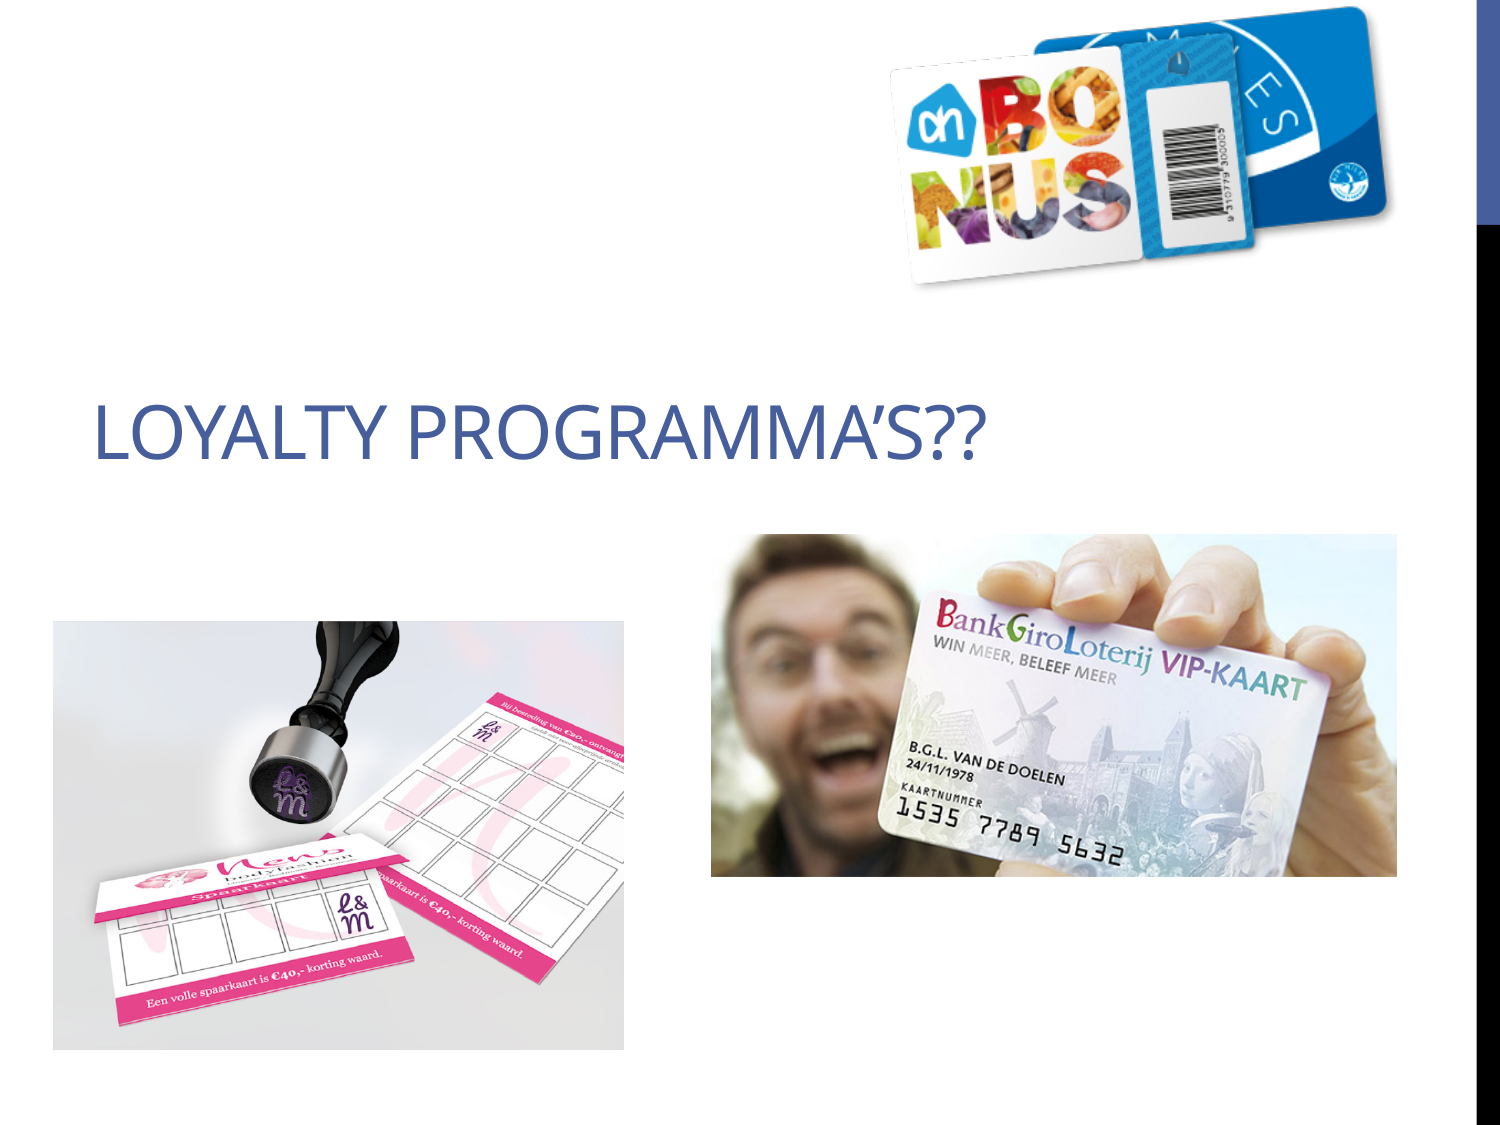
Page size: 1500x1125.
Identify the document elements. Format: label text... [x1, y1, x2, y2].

title Loyalty programma’s?? [76, 109, 1225, 482]
picture [879, 1, 1401, 297]
picture [52, 621, 625, 1051]
picture [710, 533, 1397, 878]
